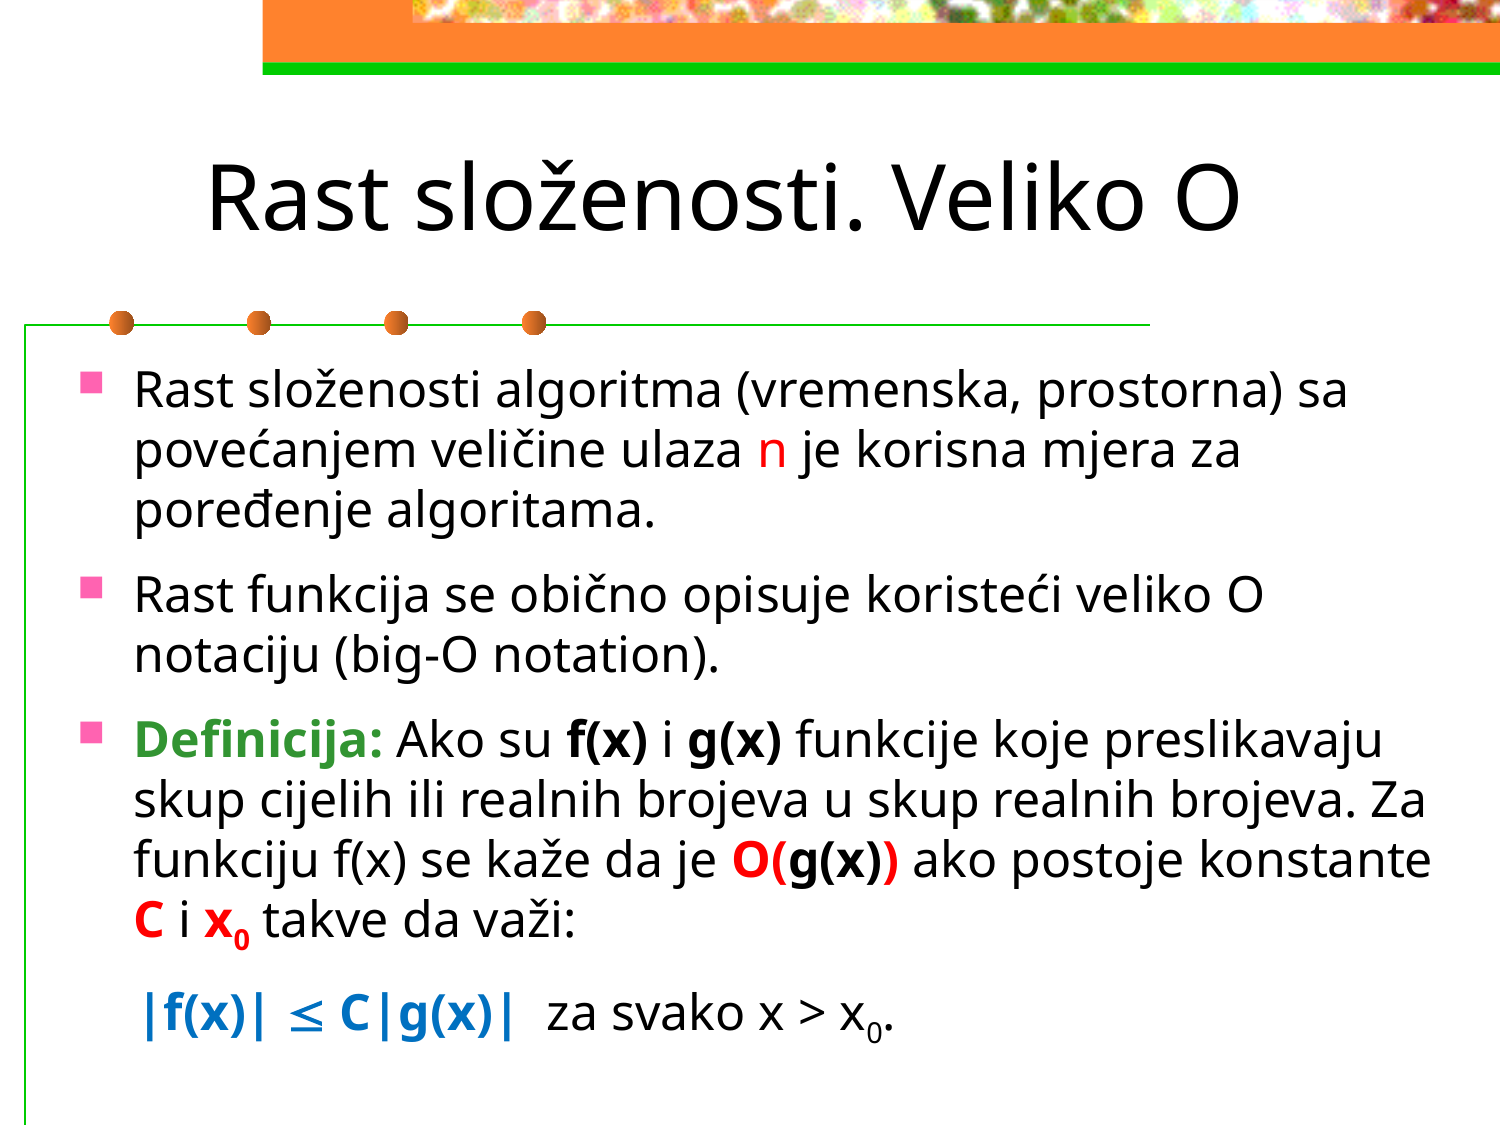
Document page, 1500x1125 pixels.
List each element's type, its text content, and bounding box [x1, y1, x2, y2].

text_box Rast složenosti algoritma (vremenska, prostorna) sa povećanjem veličine ulaza n je korisna mjera za poređenje algoritama. Rast funkcija se obično opisuje koristeći veliko O notaciju (big-O notation). Definicija: Ako su f(x) i g(x) funkcije koje preslikavaju skup cijelih ili realnih brojeva u skup realnih brojeva. Za funkciju f(x) se kaže da je O(g(x)) ako postoje konstante C i x0 takve da važi: |f(x)|  C|g(x)| za svako x > x0. [62, 349, 1463, 950]
picture [412, 0, 1500, 23]
title Rast složenosti. Veliko O [87, 99, 1363, 288]
